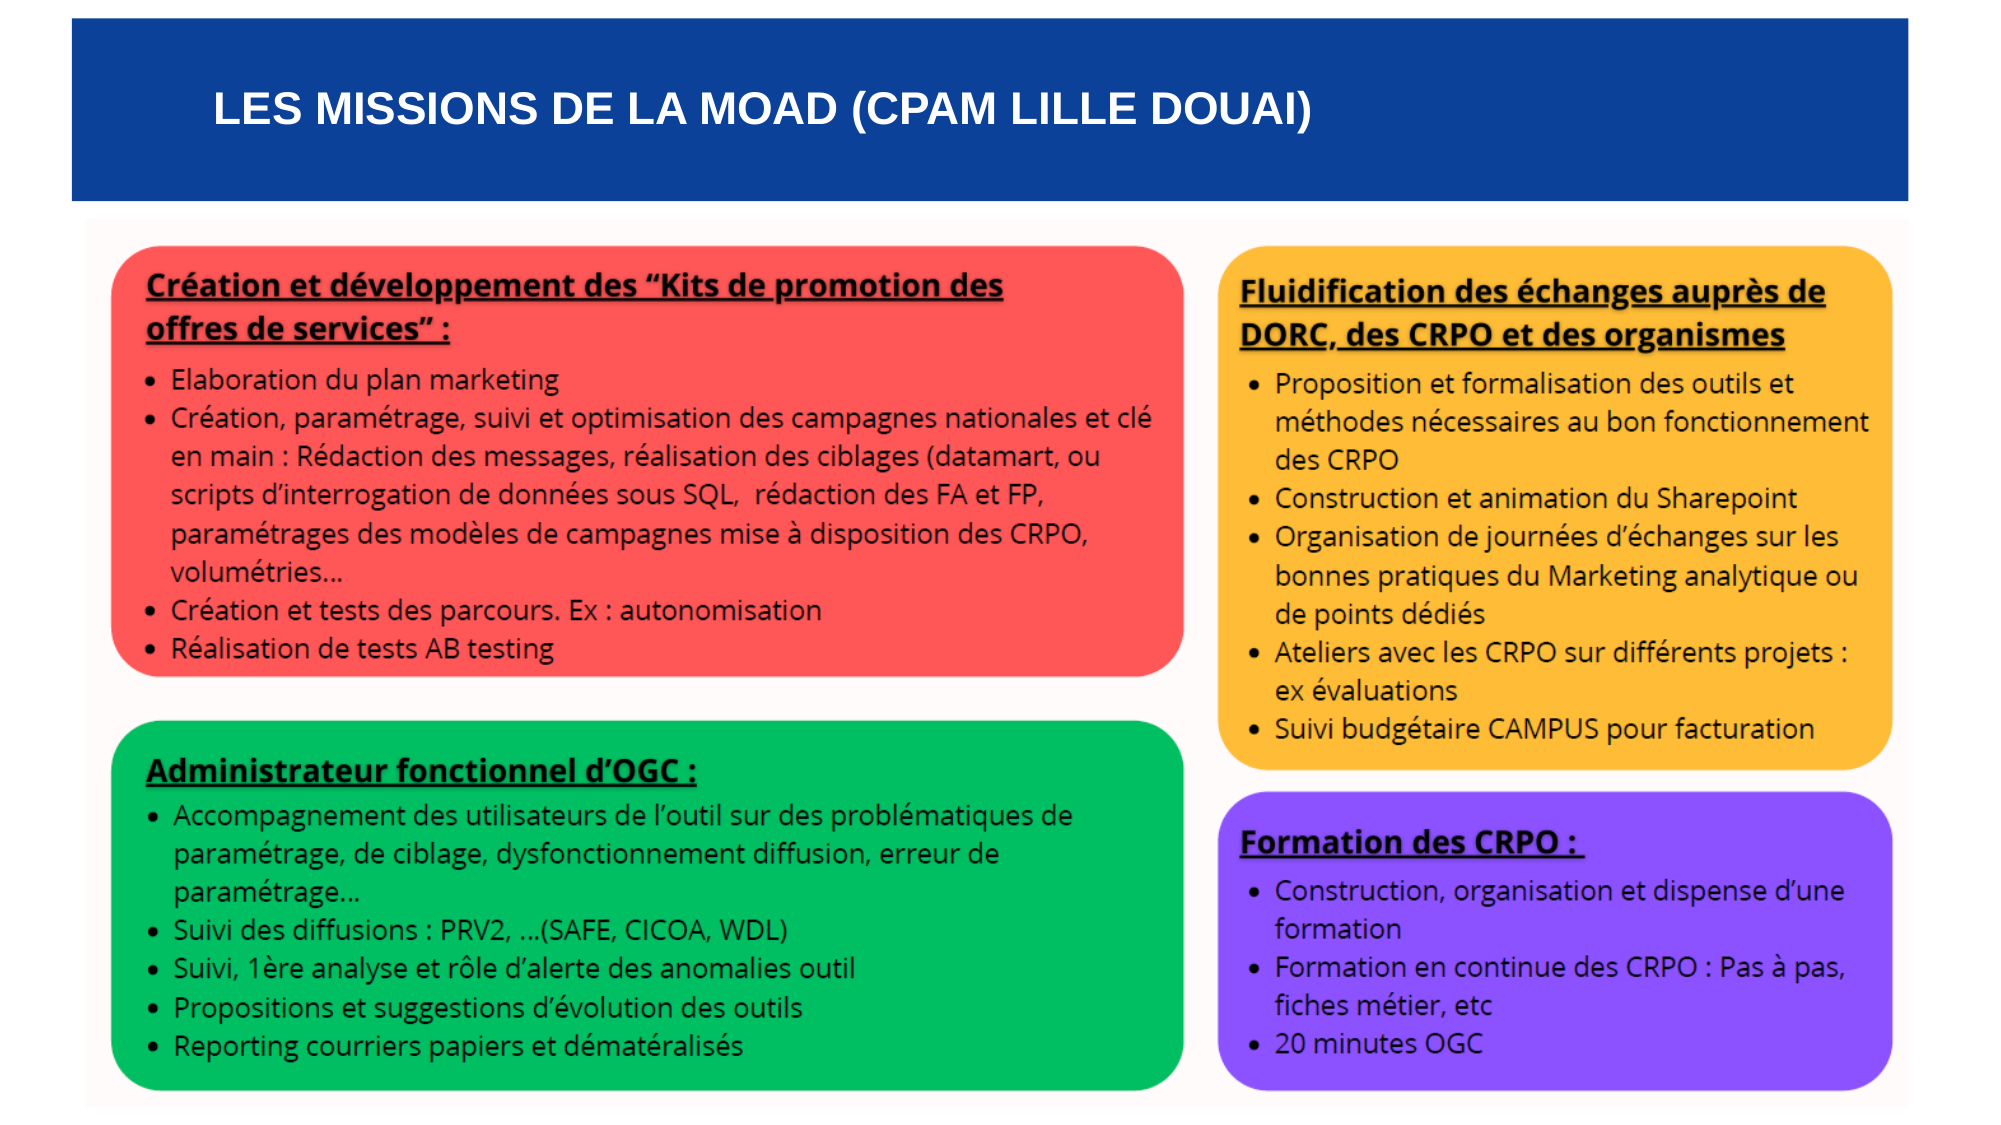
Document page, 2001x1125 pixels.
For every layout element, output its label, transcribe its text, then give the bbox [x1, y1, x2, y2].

title Les missions de la moad (CPAM Lille Douai) [71, 18, 1909, 202]
picture [86, 219, 1919, 1125]
